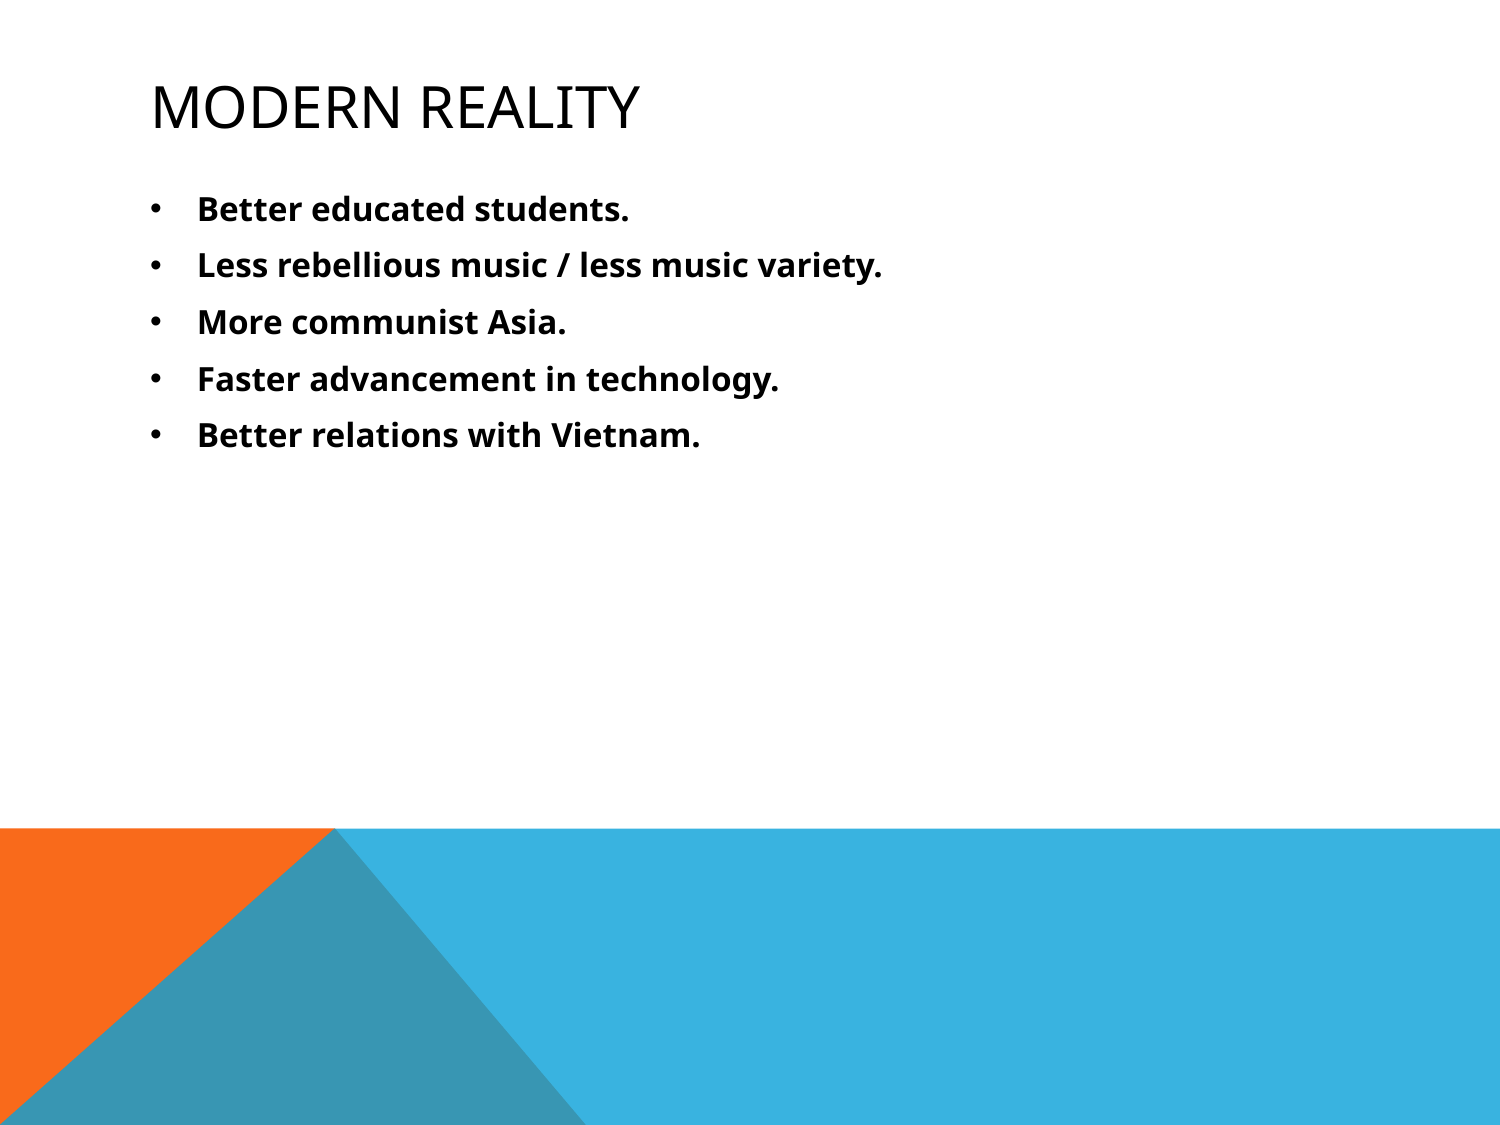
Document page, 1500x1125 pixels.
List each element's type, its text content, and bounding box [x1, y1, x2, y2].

title Modern Reality [135, 60, 1369, 150]
list Better educated students. Less rebellious music / less music variety. More communist Asia. Faster advancement in technology. Better relations with Vietnam. [135, 180, 1369, 768]
